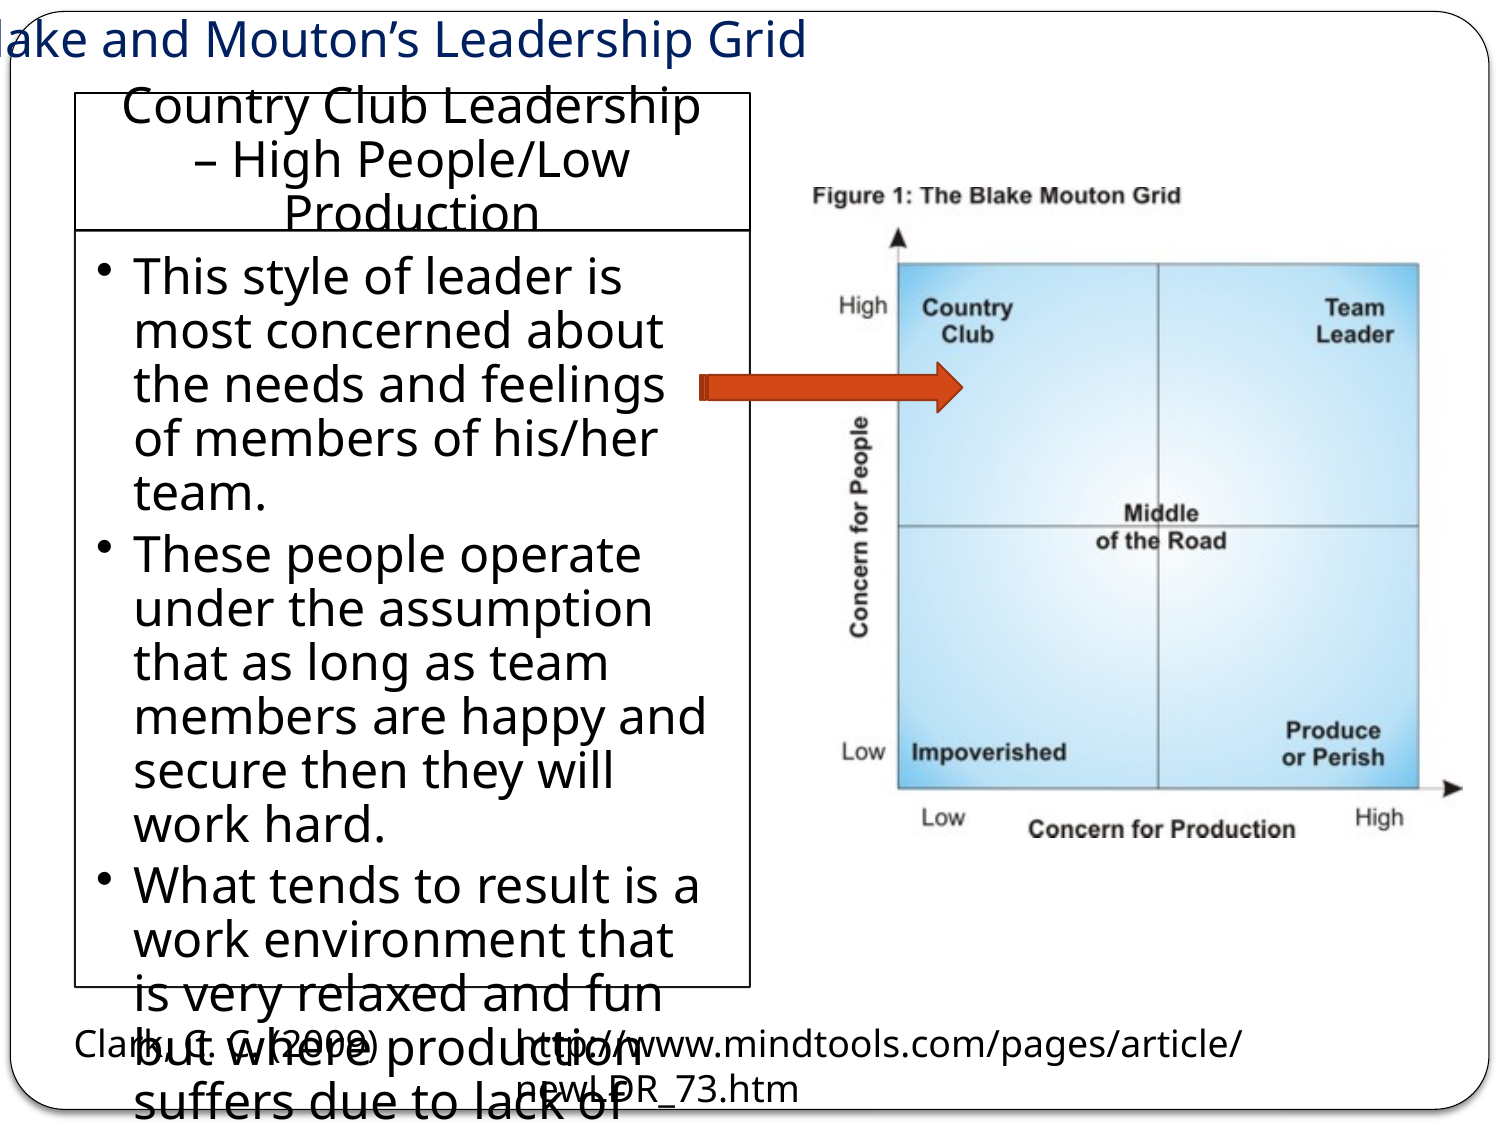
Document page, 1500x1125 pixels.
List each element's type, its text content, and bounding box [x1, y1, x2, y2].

picture [812, 187, 1463, 838]
text_box Blake and Mouton’s Leadership Grid [0, 0, 824, 75]
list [74, 74, 751, 1006]
text_box Clark, C. C. (2009) [58, 1012, 394, 1073]
text_box http://www.mindtools.com/pages/article/newLDR_73.htm [500, 1012, 1450, 1118]
text_box [755, 373, 806, 402]
